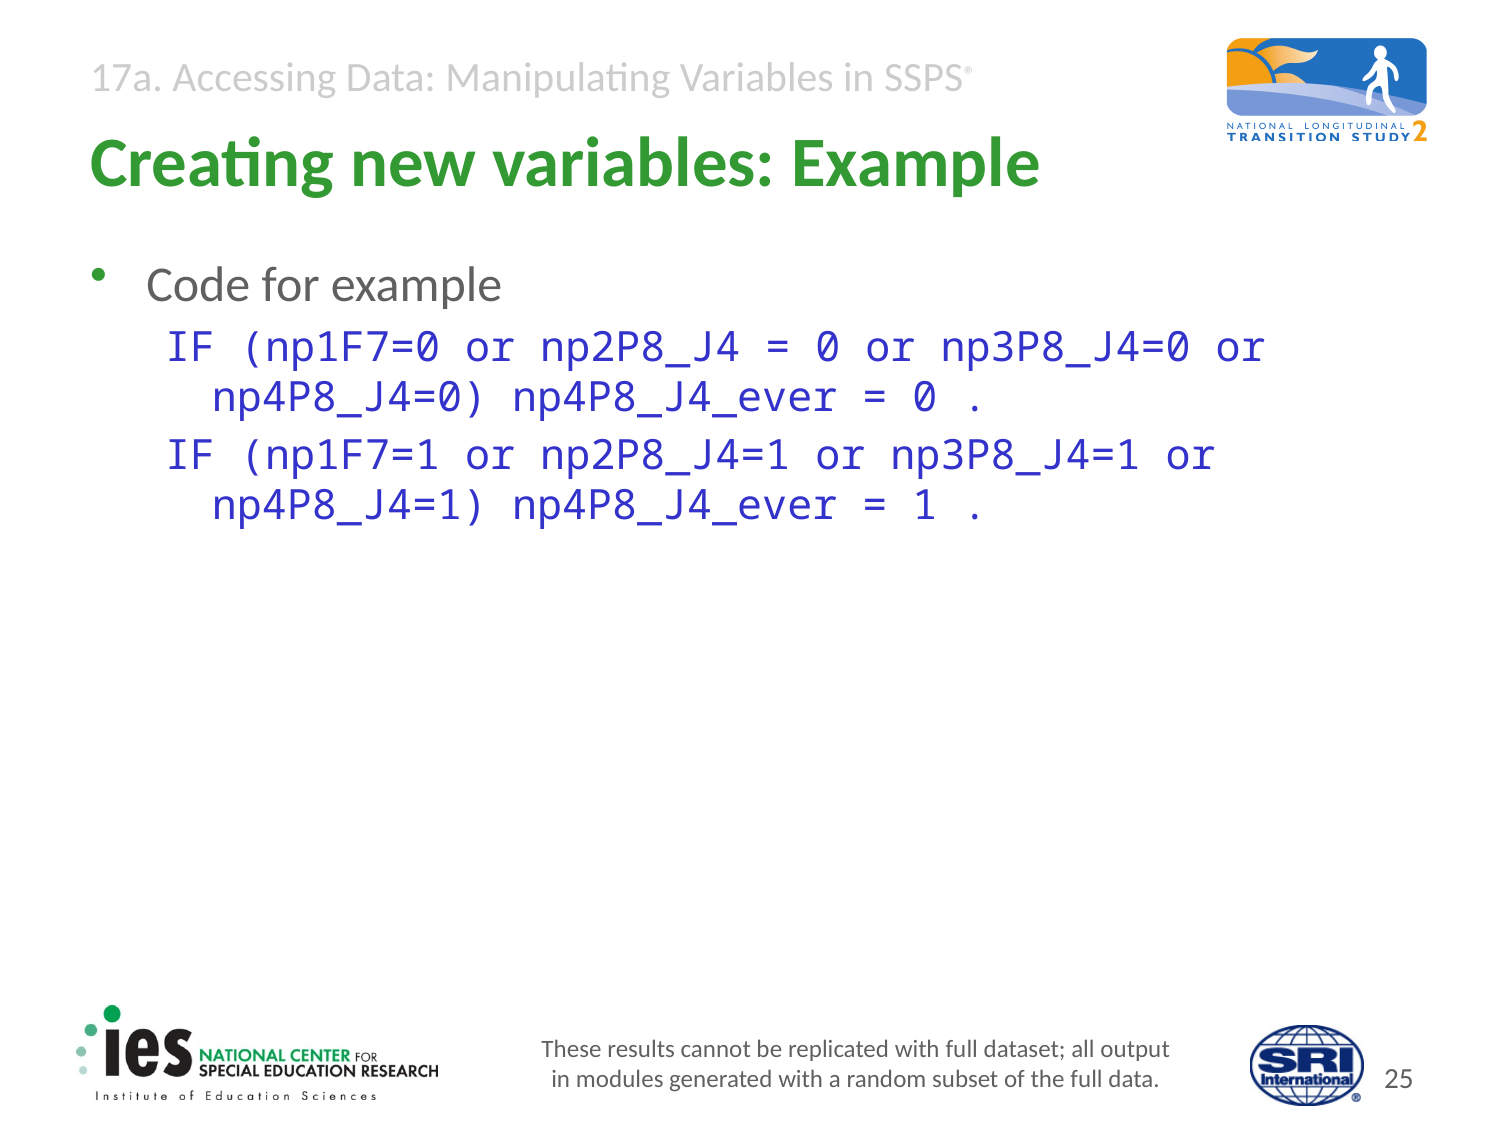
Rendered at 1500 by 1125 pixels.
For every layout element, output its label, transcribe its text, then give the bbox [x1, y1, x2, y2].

title Creating new variables: Example [74, 90, 1426, 226]
picture [76, 1005, 438, 1100]
list Code for example IF (np1F7=0 or np2P8_J4 = 0 or np3P8_J4=0 or np4P8_J4=0) np4P8_J4_ever = 0 . IF (np1F7=1 or np2P8_J4=1 or np3P8_J4=1 or np4P8_J4=1) np4P8_J4_ever = 1 . [74, 243, 1426, 987]
picture [1250, 1025, 1364, 1106]
footer These results cannot be replicated with full dataset; all output in modules generated with a random subset of the full data. [437, 1024, 1276, 1104]
slide_number 24 [1324, 1051, 1429, 1125]
